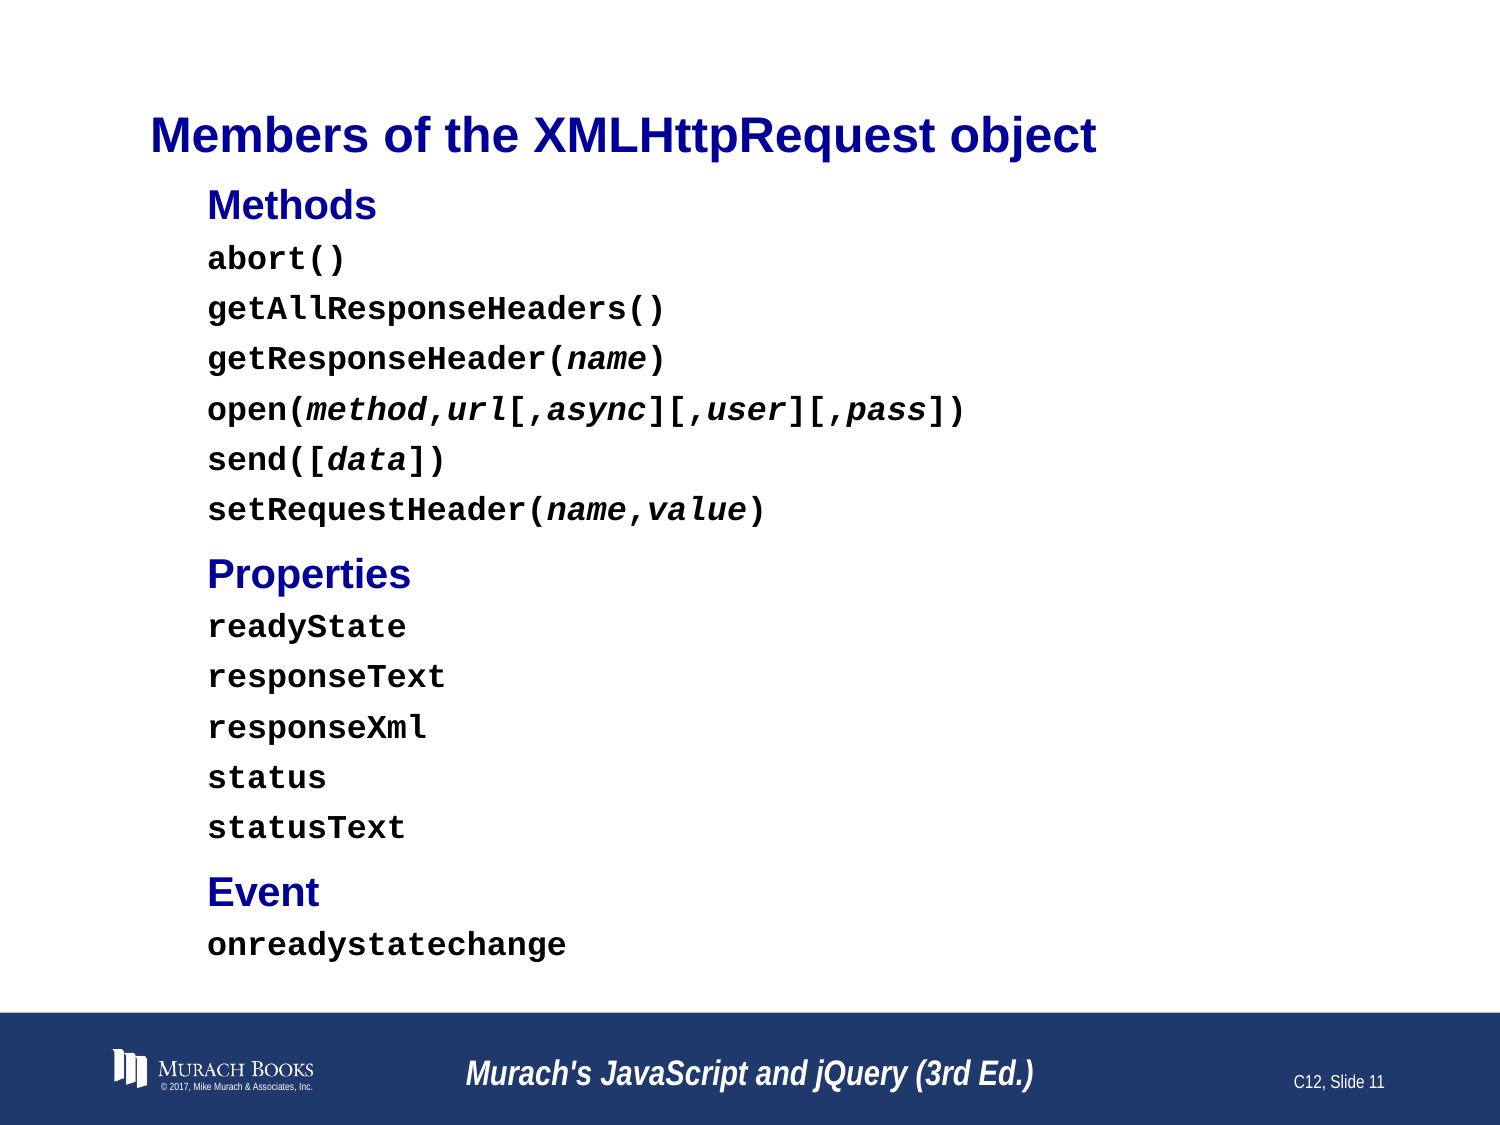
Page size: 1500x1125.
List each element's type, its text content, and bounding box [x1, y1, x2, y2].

footer © 2017, Mike Murach & Associates, Inc. [12, 1025, 463, 1100]
slide_number C12, Slide 11 [1087, 1025, 1400, 1100]
title Members of the XMLHttpRequest object [150, 102, 1350, 161]
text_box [149, 162, 1350, 978]
slide_number Murach's JavaScript and jQuery (3rd Ed.) [463, 1025, 1050, 1100]
